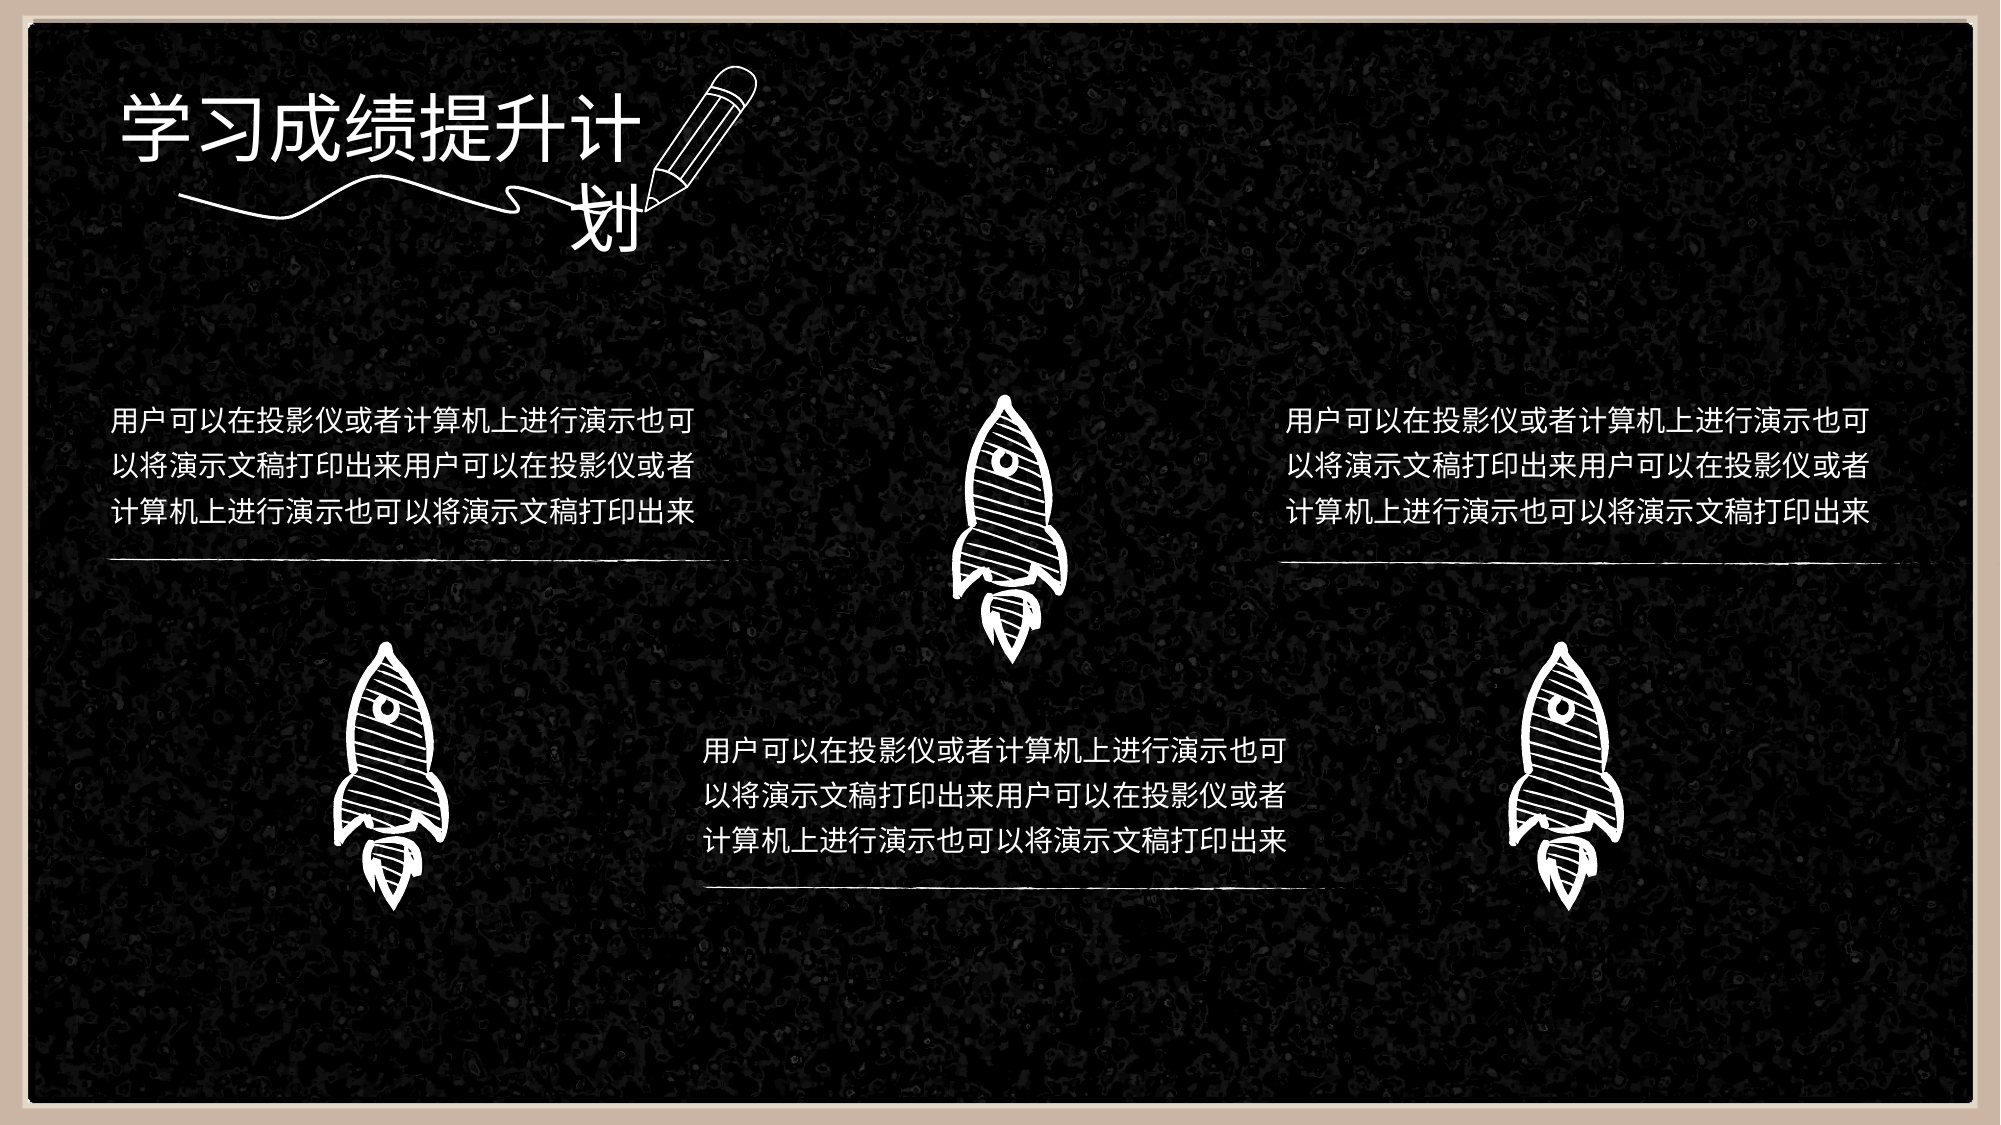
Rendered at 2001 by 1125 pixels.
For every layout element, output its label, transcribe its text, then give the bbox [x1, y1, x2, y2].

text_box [83, 63, 774, 235]
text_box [1285, 594, 1897, 881]
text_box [919, 423, 1097, 634]
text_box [110, 591, 722, 881]
picture [0, 0, 2000, 1125]
text_box 用户可以在投影仪或者计算机上进行演示也可以将演示文稿打印出来用户可以在投影仪或者计算机上进行演示也可以将演示文稿打印出来 [722, 721, 1285, 855]
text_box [110, 391, 722, 527]
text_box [1285, 391, 1897, 530]
